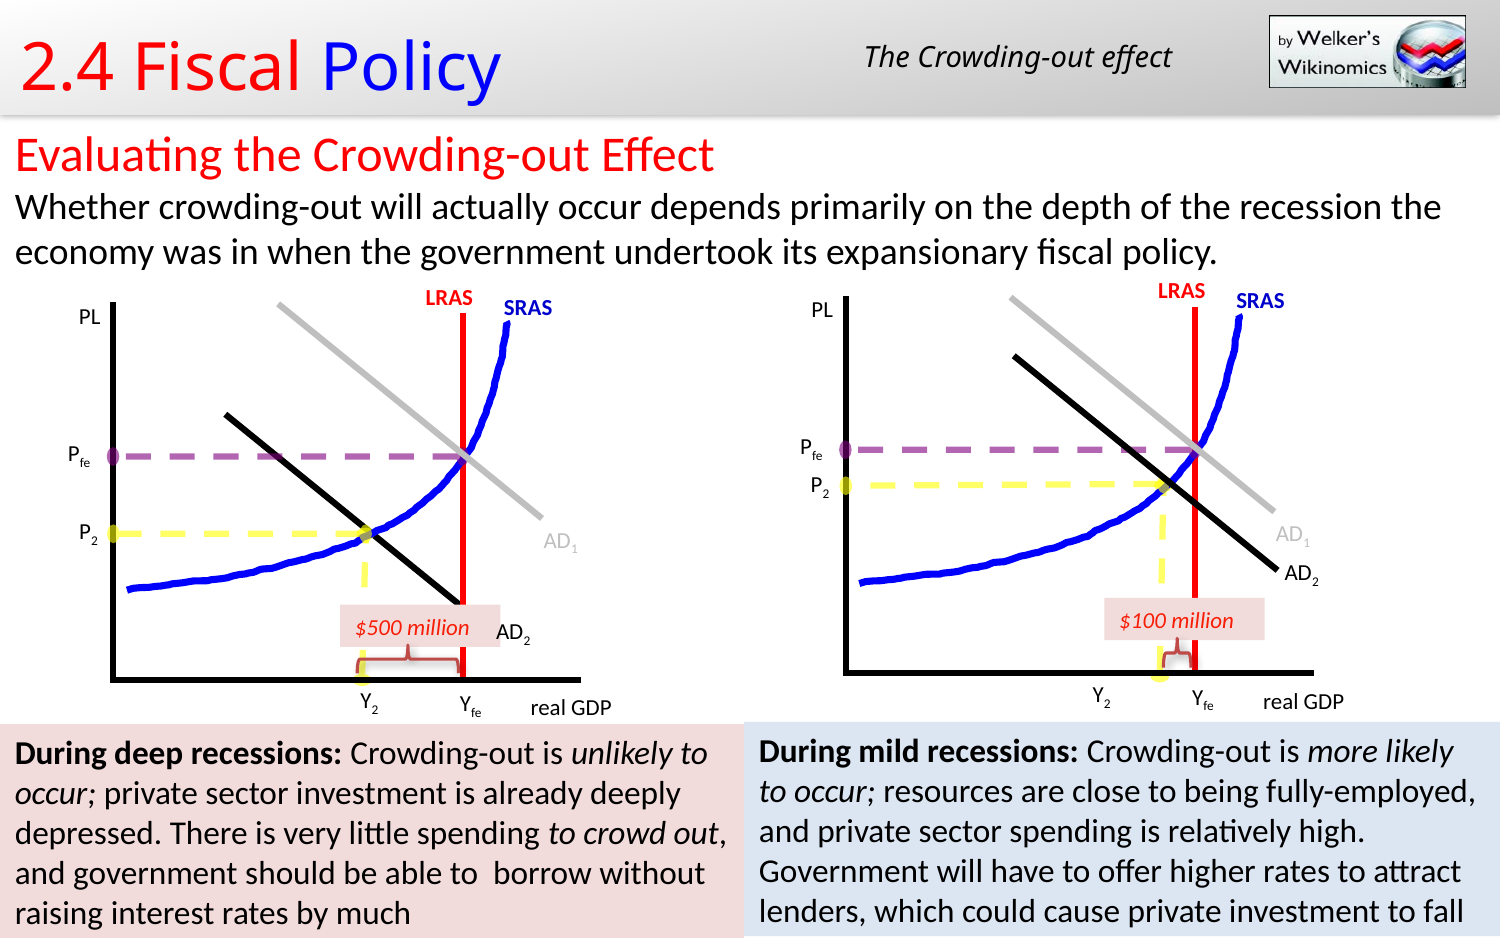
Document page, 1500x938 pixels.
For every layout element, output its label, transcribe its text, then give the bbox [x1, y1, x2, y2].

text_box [785, 267, 1393, 723]
text_box During deep recessions: Crowding-out is unlikely to occur; private sector investment is already deeply depressed. There is very little spending to crowd out, and government should be able to borrow without raising interest rates by much [0, 724, 745, 938]
text_box Evaluating the Crowding-out Effect Whether crowding-out will actually occur depends primarily on the depth of the recession the economy was in when the government undertook its expansionary fiscal policy. [0, 123, 1500, 280]
text_box During mild recessions: Crowding-out is more likely to occur; resources are close to being fully-employed, and private sector spending is relatively high. Government will have to offer higher rates to attract lenders, which could cause private investment to fall [744, 721, 1500, 937]
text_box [52, 274, 661, 729]
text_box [0, 0, 1500, 115]
